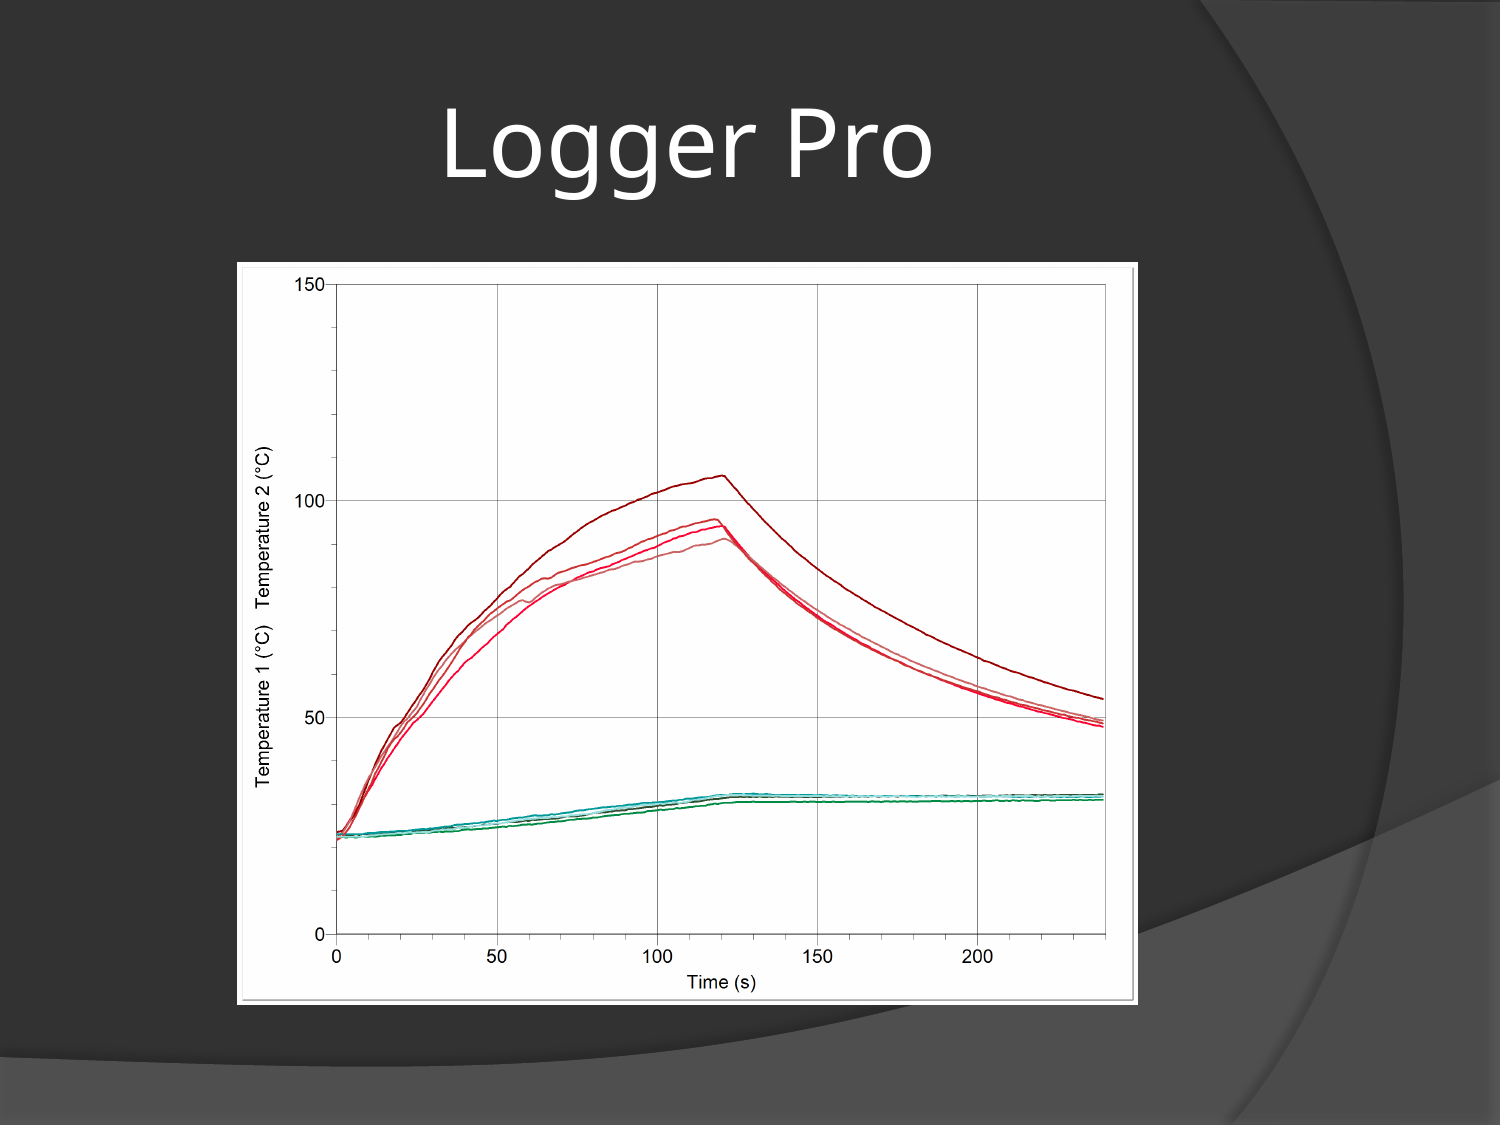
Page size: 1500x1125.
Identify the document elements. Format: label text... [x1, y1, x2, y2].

title Logger Pro [75, 45, 1300, 233]
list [237, 262, 1138, 1006]
